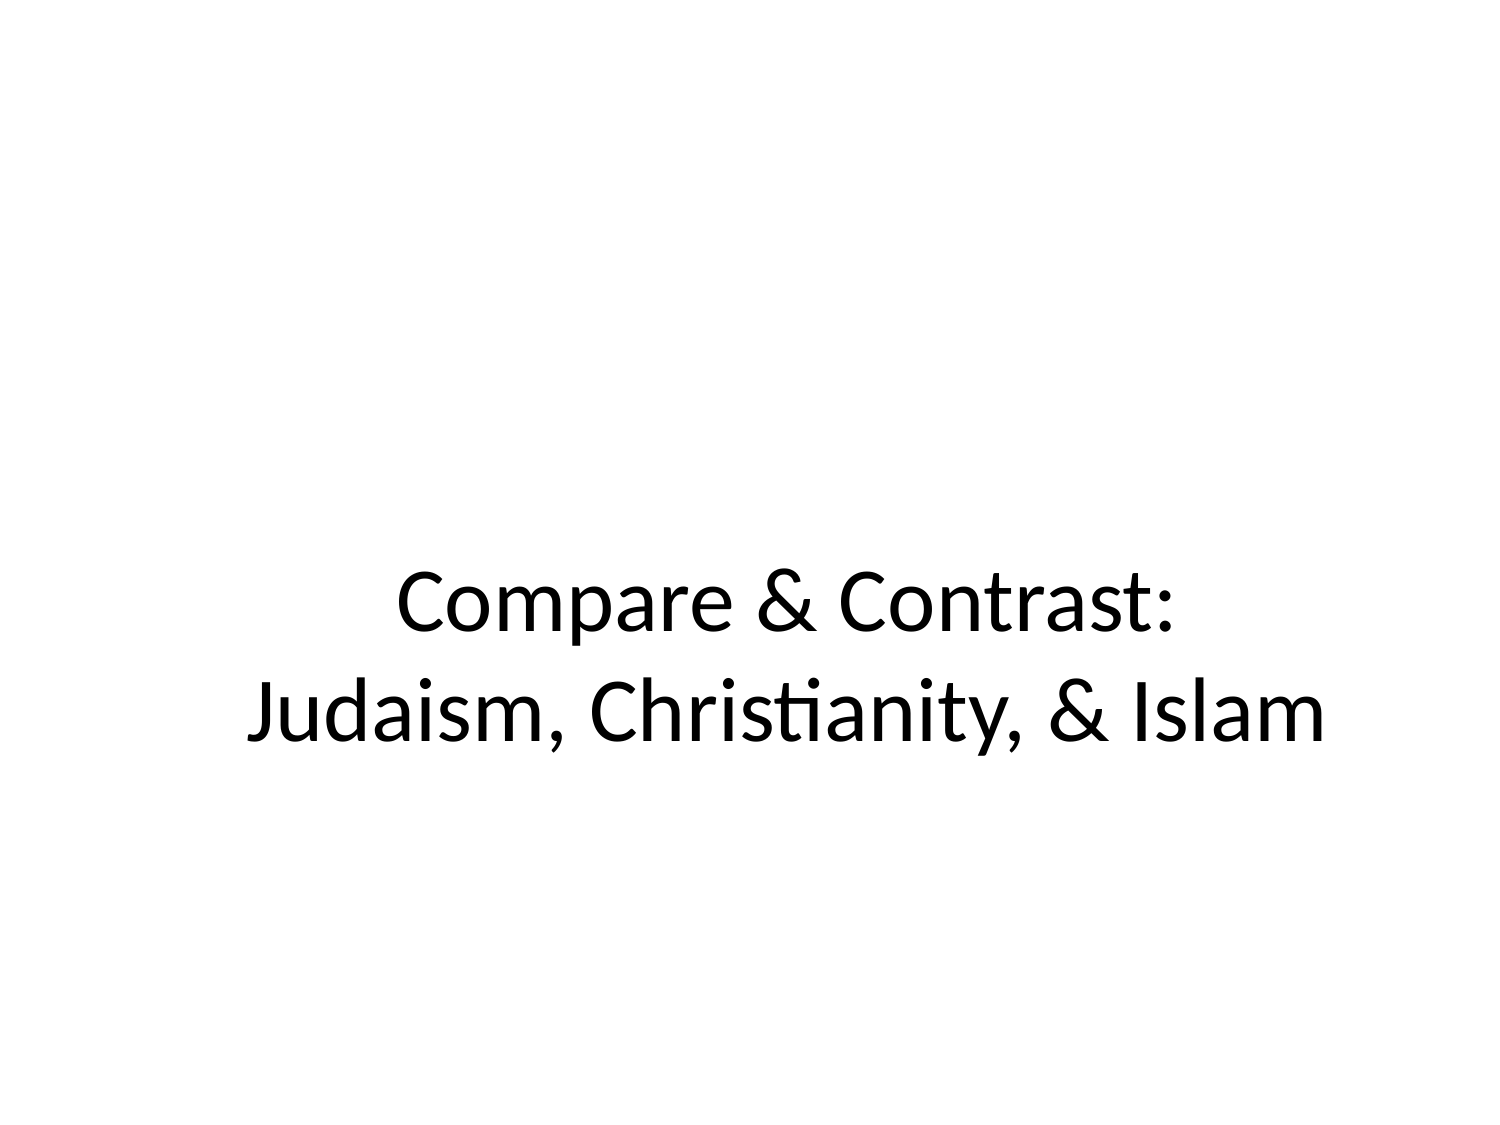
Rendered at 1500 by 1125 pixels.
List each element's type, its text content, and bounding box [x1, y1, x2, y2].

title Compare & Contrast: Judaism, Christianity, & Islam [150, 487, 1425, 812]
